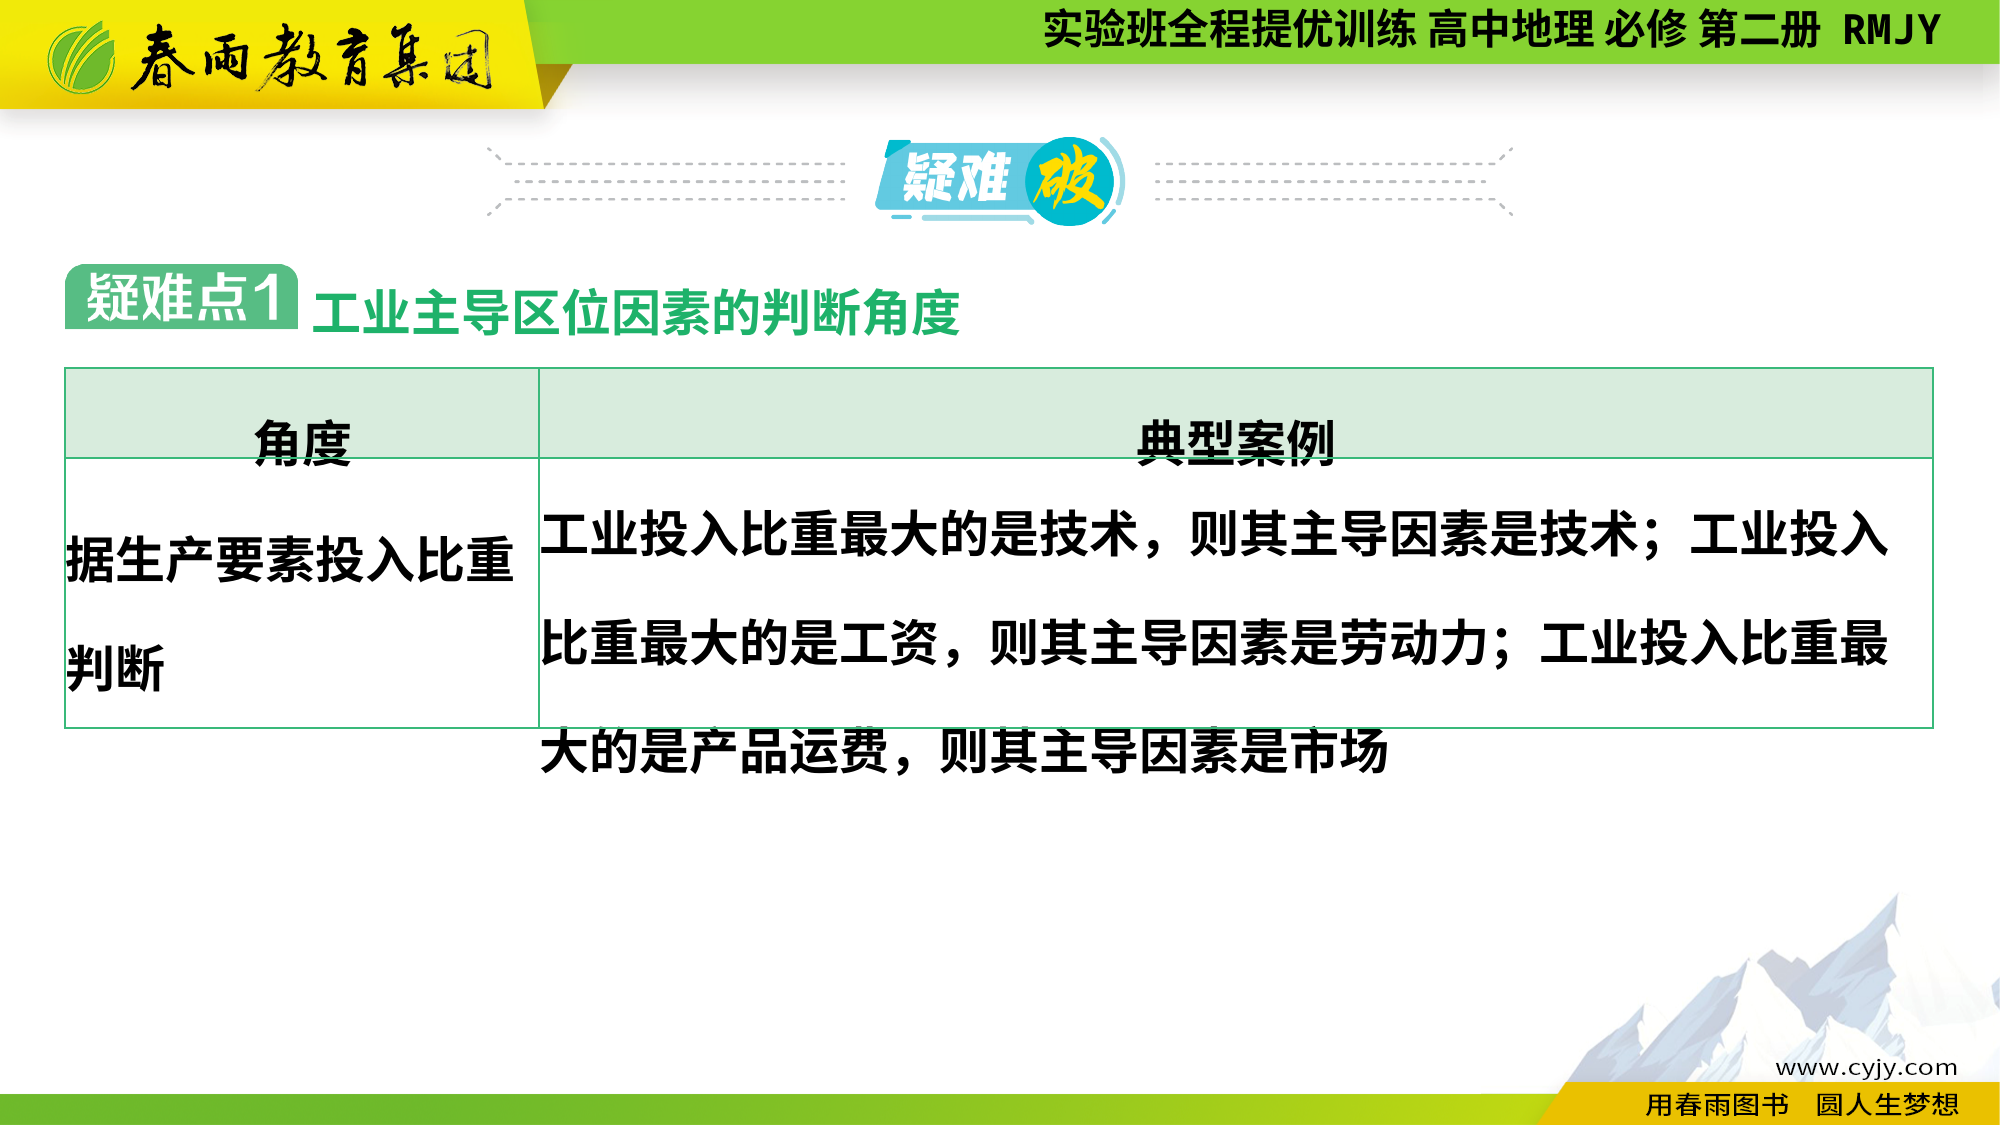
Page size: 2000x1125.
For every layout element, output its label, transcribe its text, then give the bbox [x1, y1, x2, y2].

table_cell 工业投入比重最大的是技术，则其主导因素是技术；工业投入比重最大的是工资，则其主导因素是劳动力；工业投入比重最大的是产品运费，则其主导因素是市场 [540, 459, 1932, 727]
text_box 工业主导区位因素的判断角度 [59, 243, 1944, 349]
table_header 典型案例 [540, 369, 1932, 457]
picture [0, 0, 2000, 1125]
table_cell 据生产要素投入比重判断 [66, 459, 538, 727]
table_header 角度 [66, 369, 538, 457]
